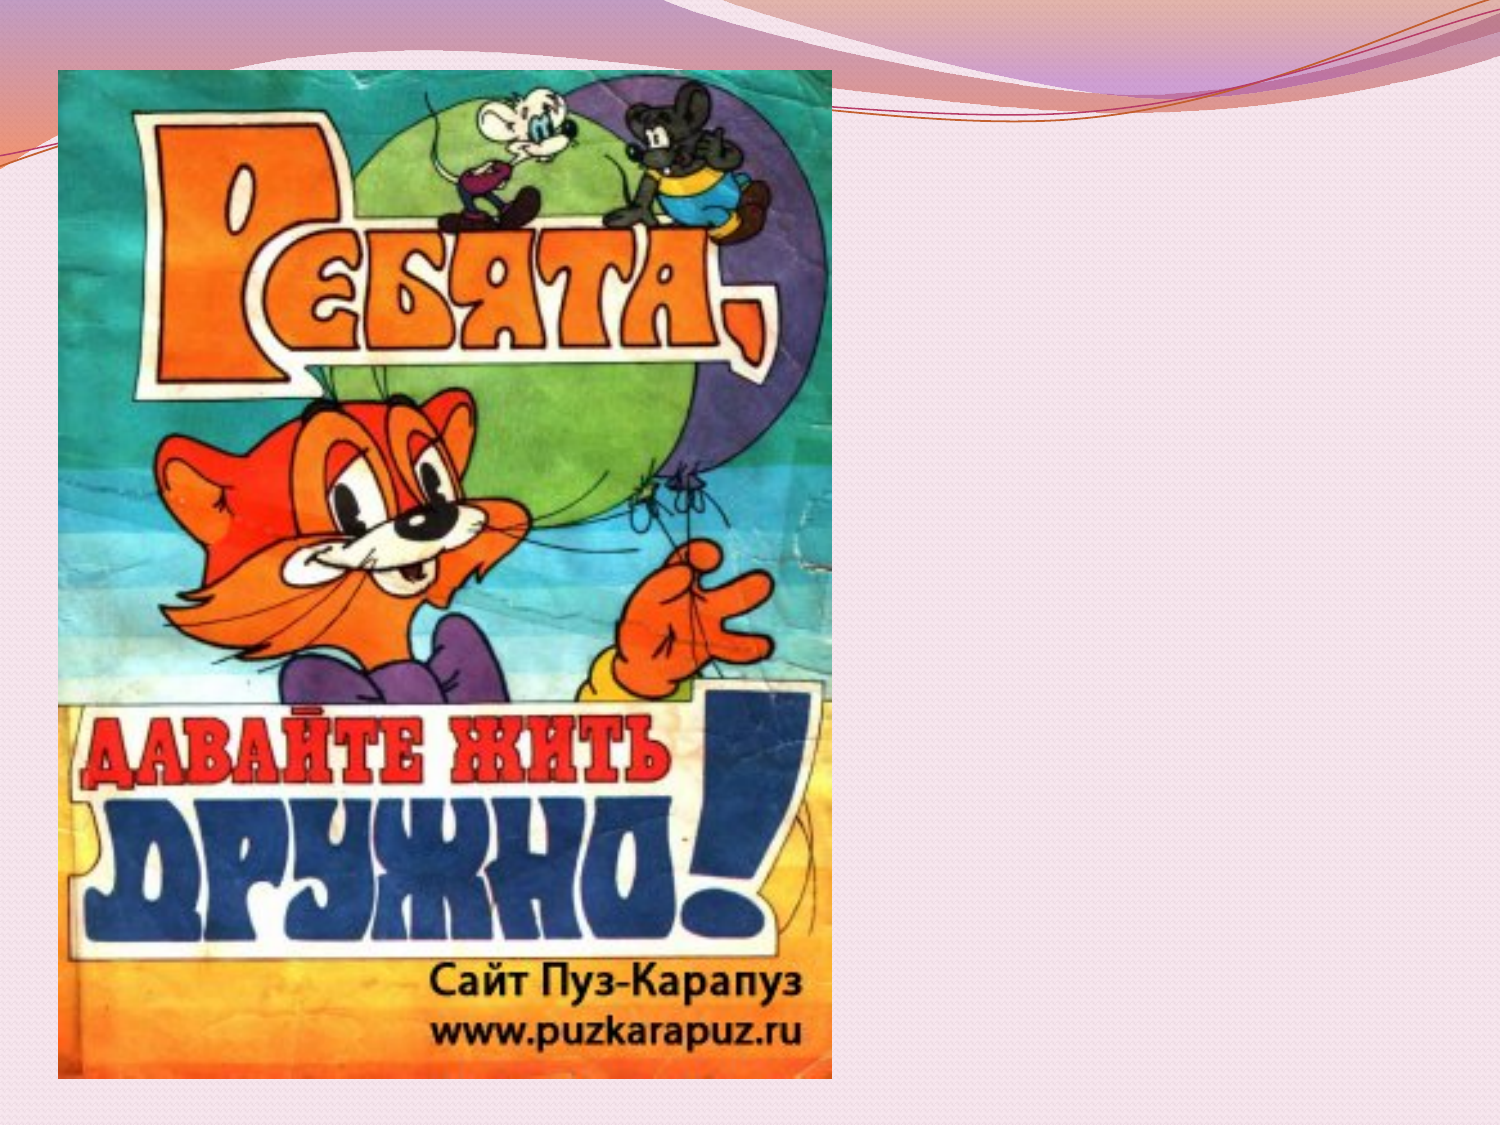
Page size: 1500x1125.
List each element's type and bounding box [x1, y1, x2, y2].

picture [58, 70, 833, 1079]
